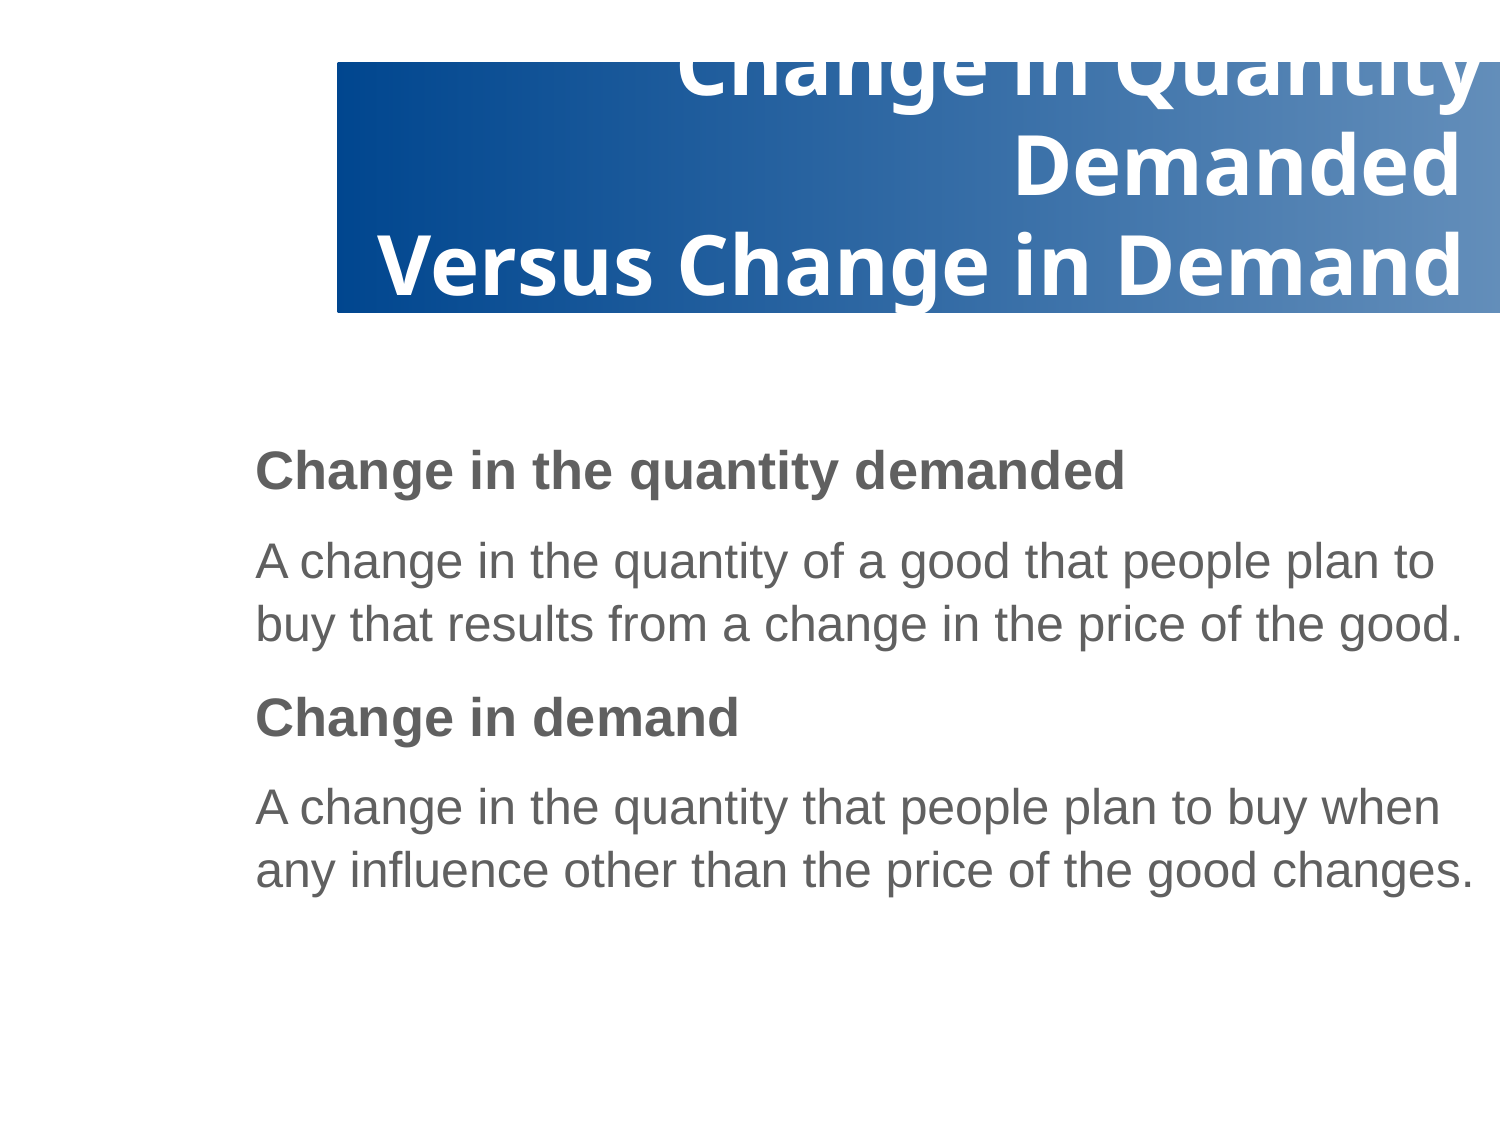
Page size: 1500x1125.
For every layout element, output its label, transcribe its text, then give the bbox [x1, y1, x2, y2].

list Change in the quantity demanded A change in the quantity of a good that people plan to buy that results from a change in the price of the good. Change in demand A change in the quantity that people plan to buy when any influence other than the price of the good changes. [145, 424, 1496, 1029]
title Change in Quantity Demanded Versus Change in Demand [337, 62, 1500, 313]
